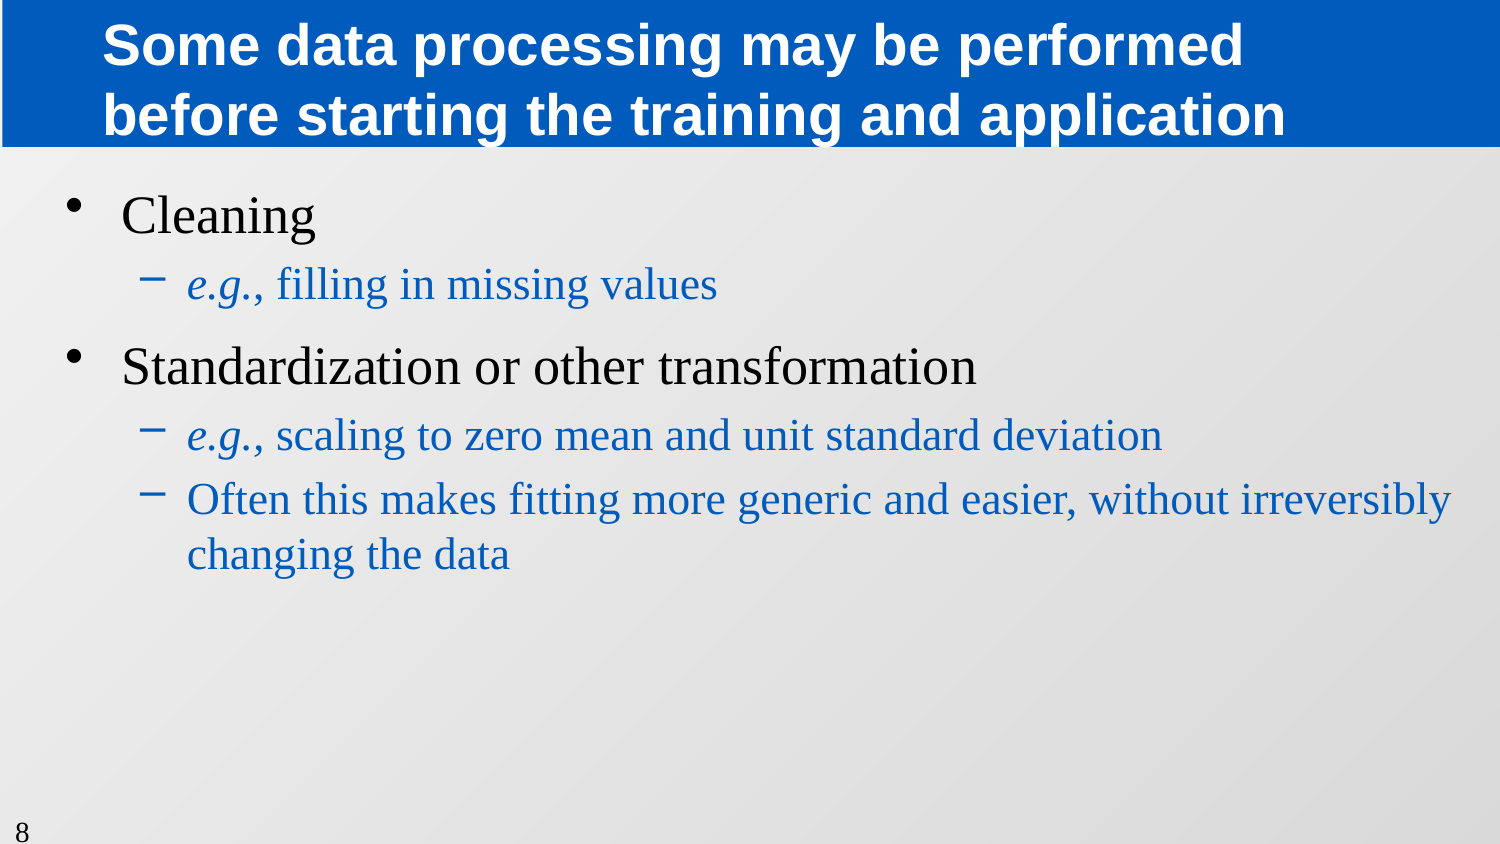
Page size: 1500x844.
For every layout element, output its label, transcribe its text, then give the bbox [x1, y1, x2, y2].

list Cleaning e.g., filling in missing values Standardization or other transformation e.g., scaling to zero mean and unit standard deviation Often this makes fitting more generic and easier, without irreversibly changing the data [49, 171, 1488, 760]
slide_number 8 [0, 806, 101, 844]
title Some data processing may be performed before starting the training and application [87, 0, 1363, 147]
